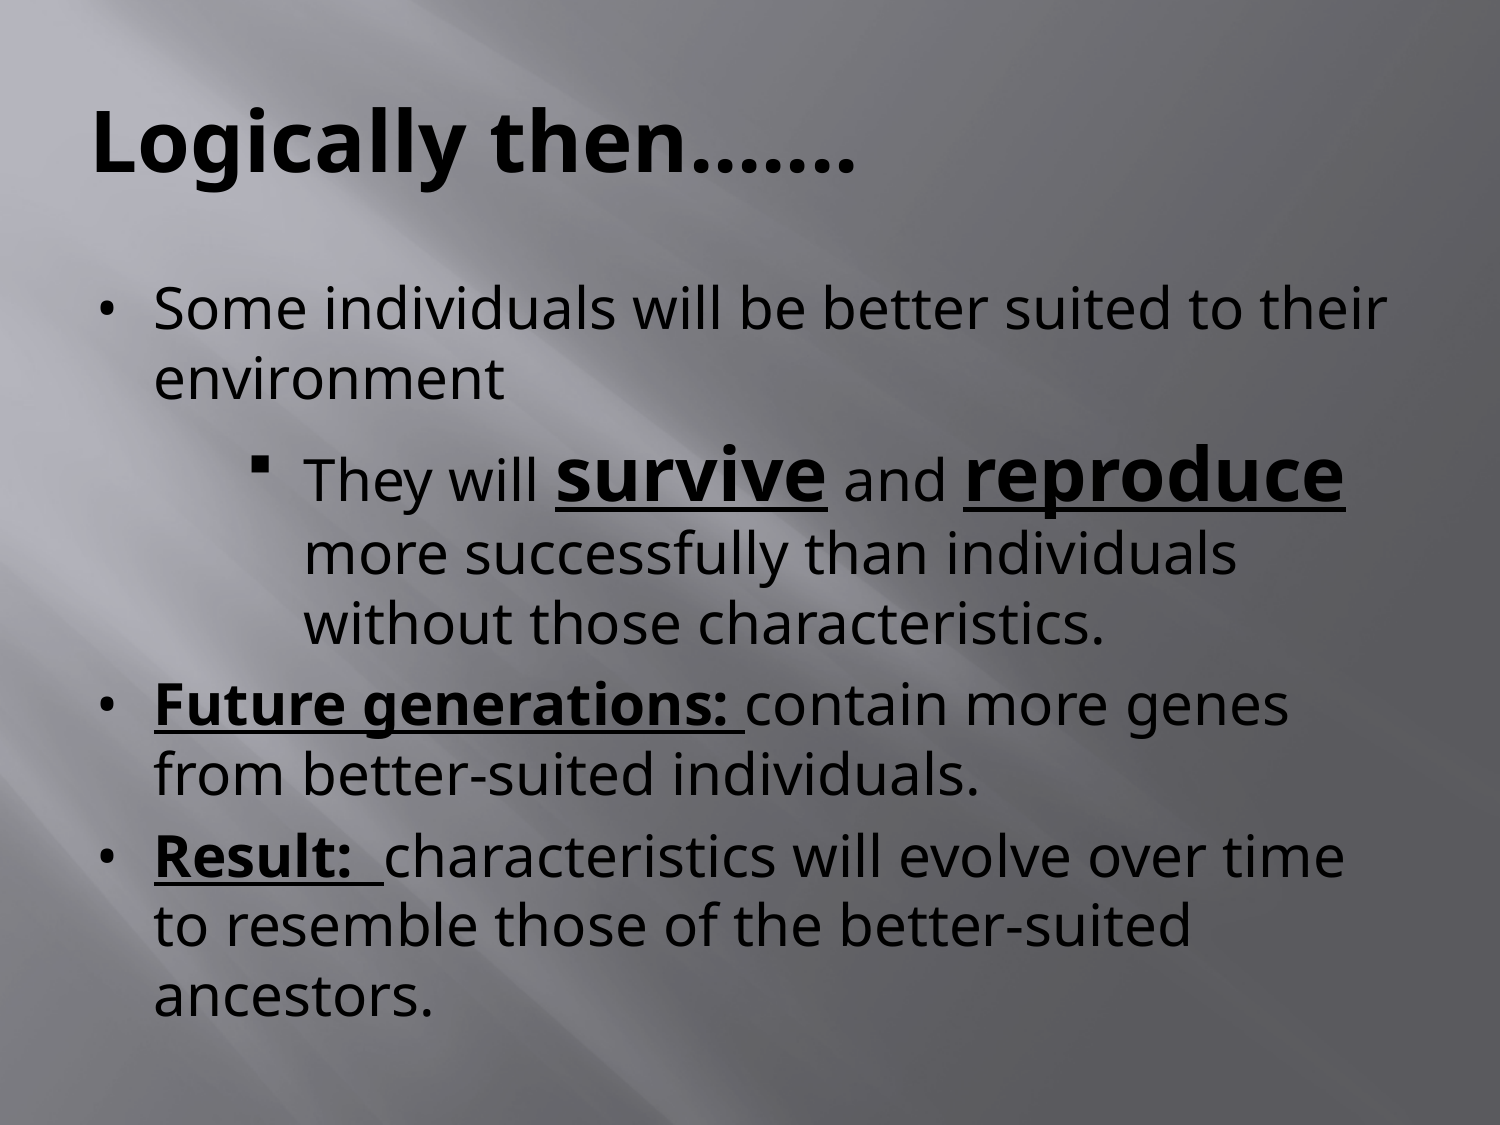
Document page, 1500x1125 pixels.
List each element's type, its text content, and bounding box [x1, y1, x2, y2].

list • Some individuals will be better suited to their environment They will survive and reproduce more successfully than individuals without those characteristics. • Future generations: contain more genes from better-suited individuals. • Result: characteristics will evolve over time to resemble those of the better-suited ancestors. [0, 263, 1405, 1037]
title Logically then....... [75, 45, 1425, 233]
